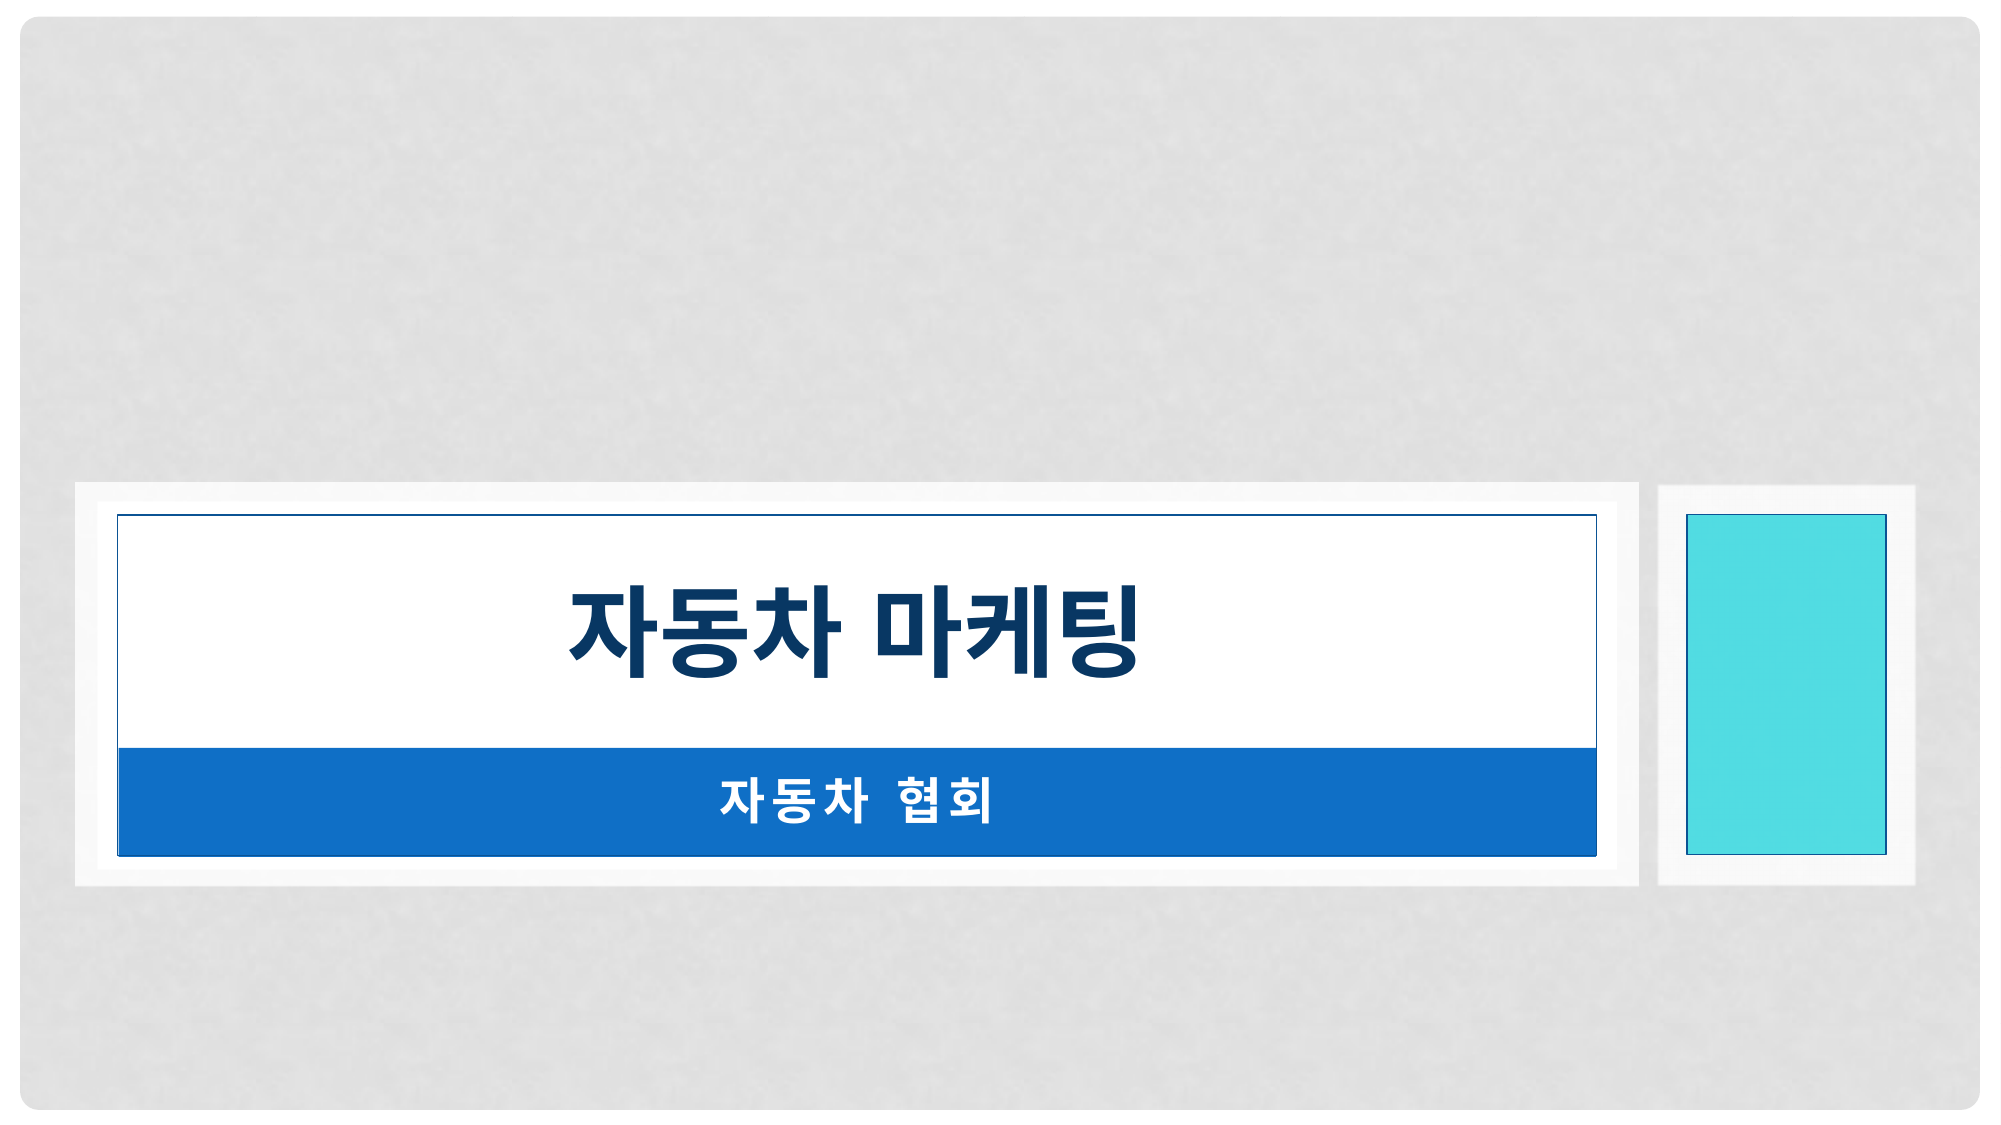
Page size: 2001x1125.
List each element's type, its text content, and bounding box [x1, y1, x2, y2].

subtitle 자동차 협회 [140, 762, 1574, 838]
title 자동차 마케팅 [132, 529, 1583, 730]
